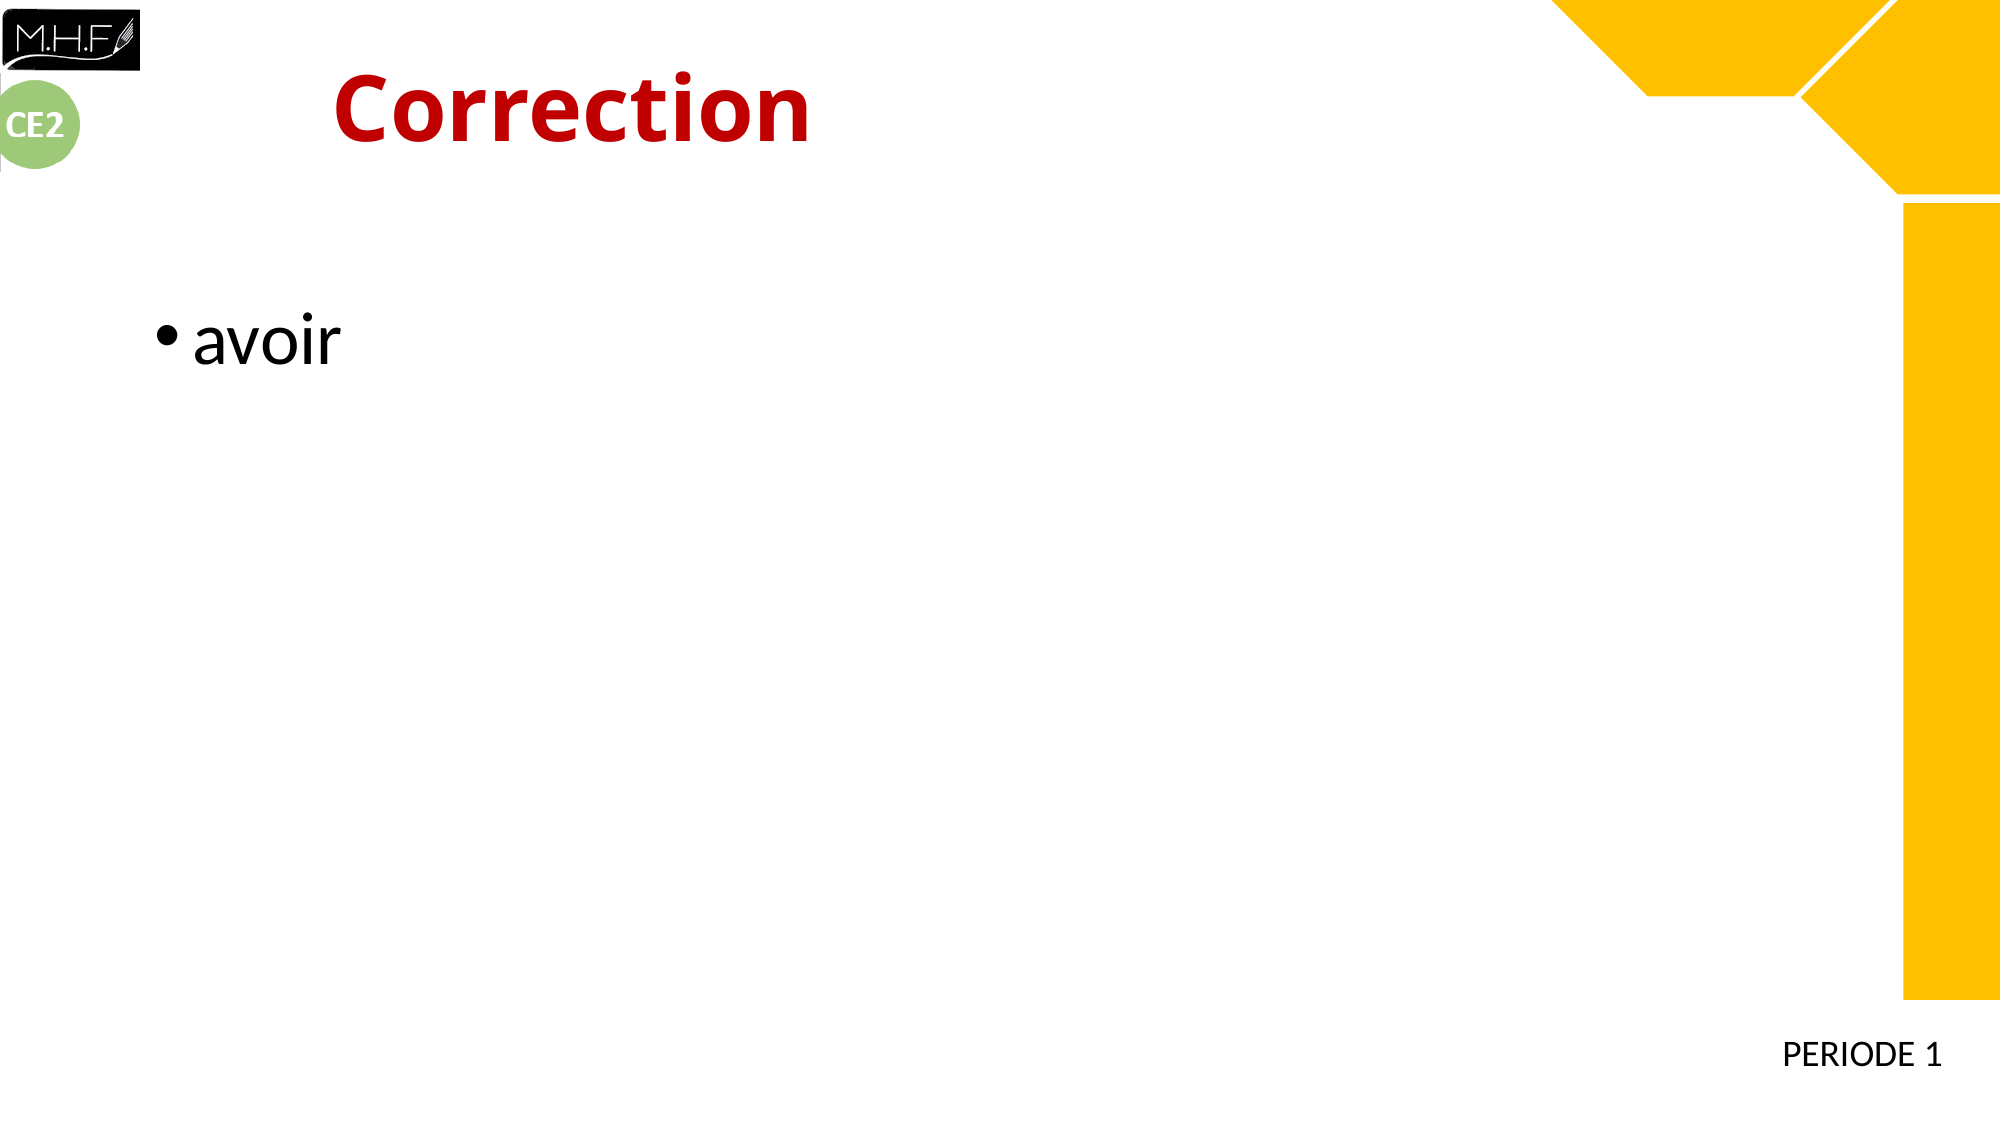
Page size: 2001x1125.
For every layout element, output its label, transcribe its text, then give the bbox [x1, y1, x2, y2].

picture [0, 7, 140, 172]
title Correction [316, 3, 1863, 221]
text_box avoir [139, 282, 1865, 996]
text_box PERIODE 1 [1362, 1021, 1967, 1125]
text_box [1902, 202, 2000, 1001]
text_box [1549, 0, 1892, 98]
text_box [1799, 0, 2000, 196]
